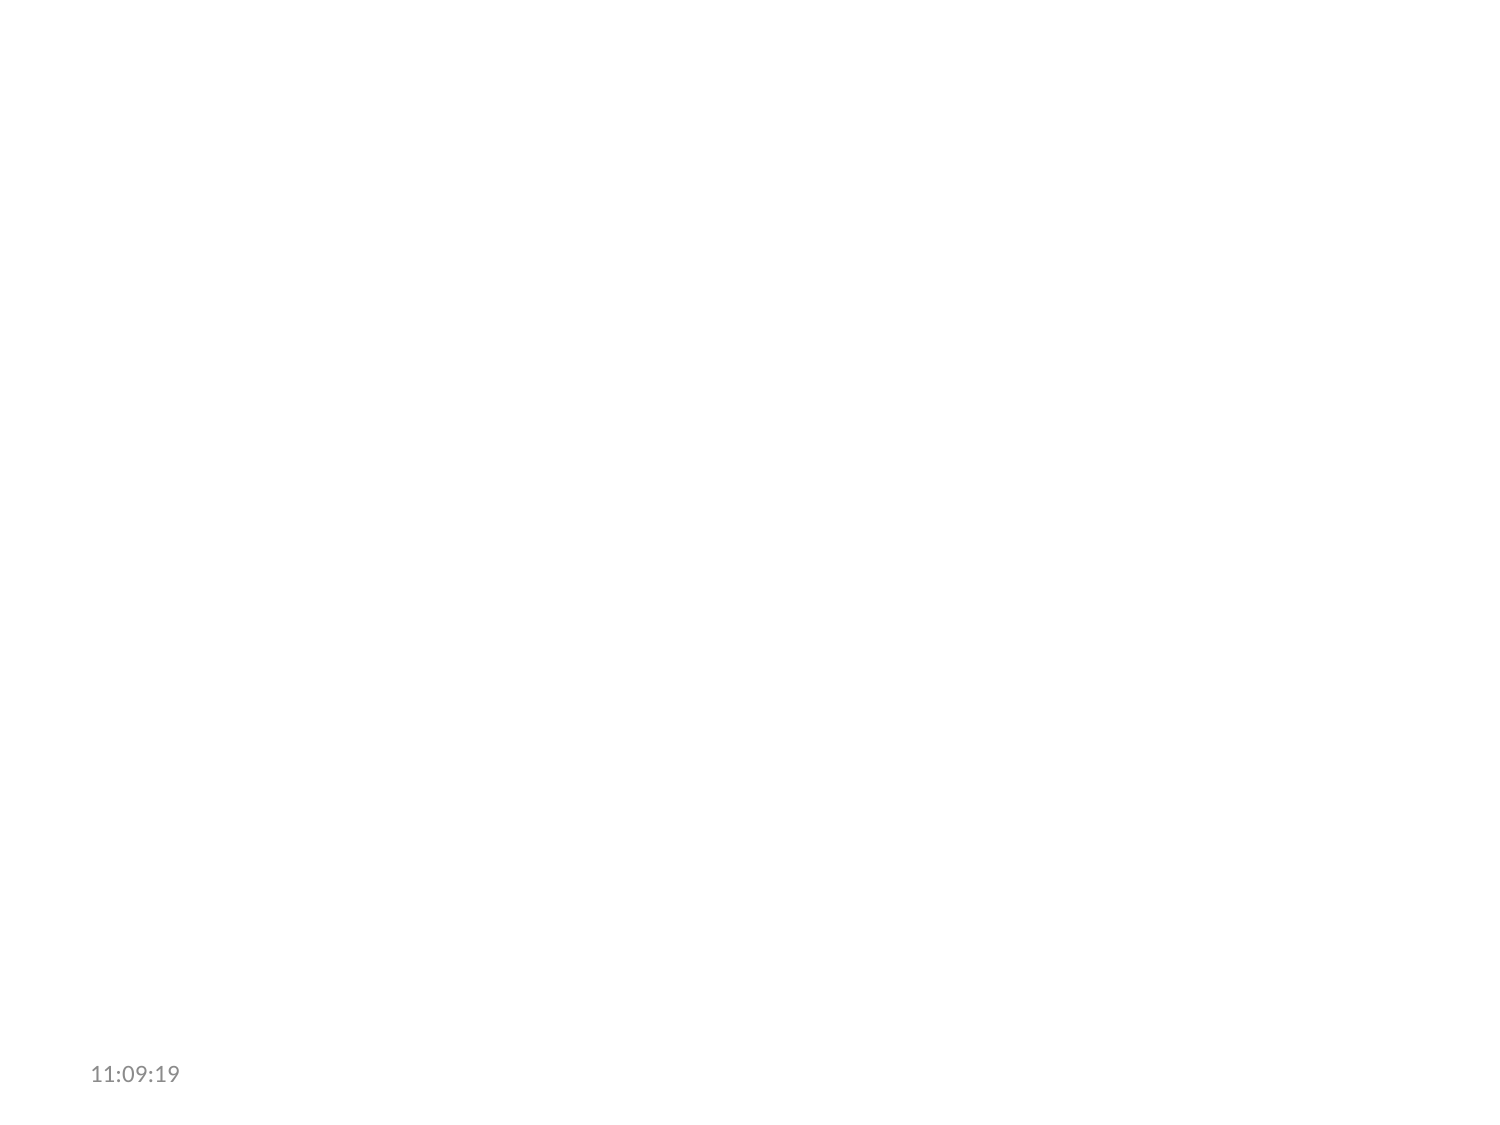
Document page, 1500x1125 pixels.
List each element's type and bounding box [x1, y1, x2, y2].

slide_number [75, 1042, 425, 1103]
